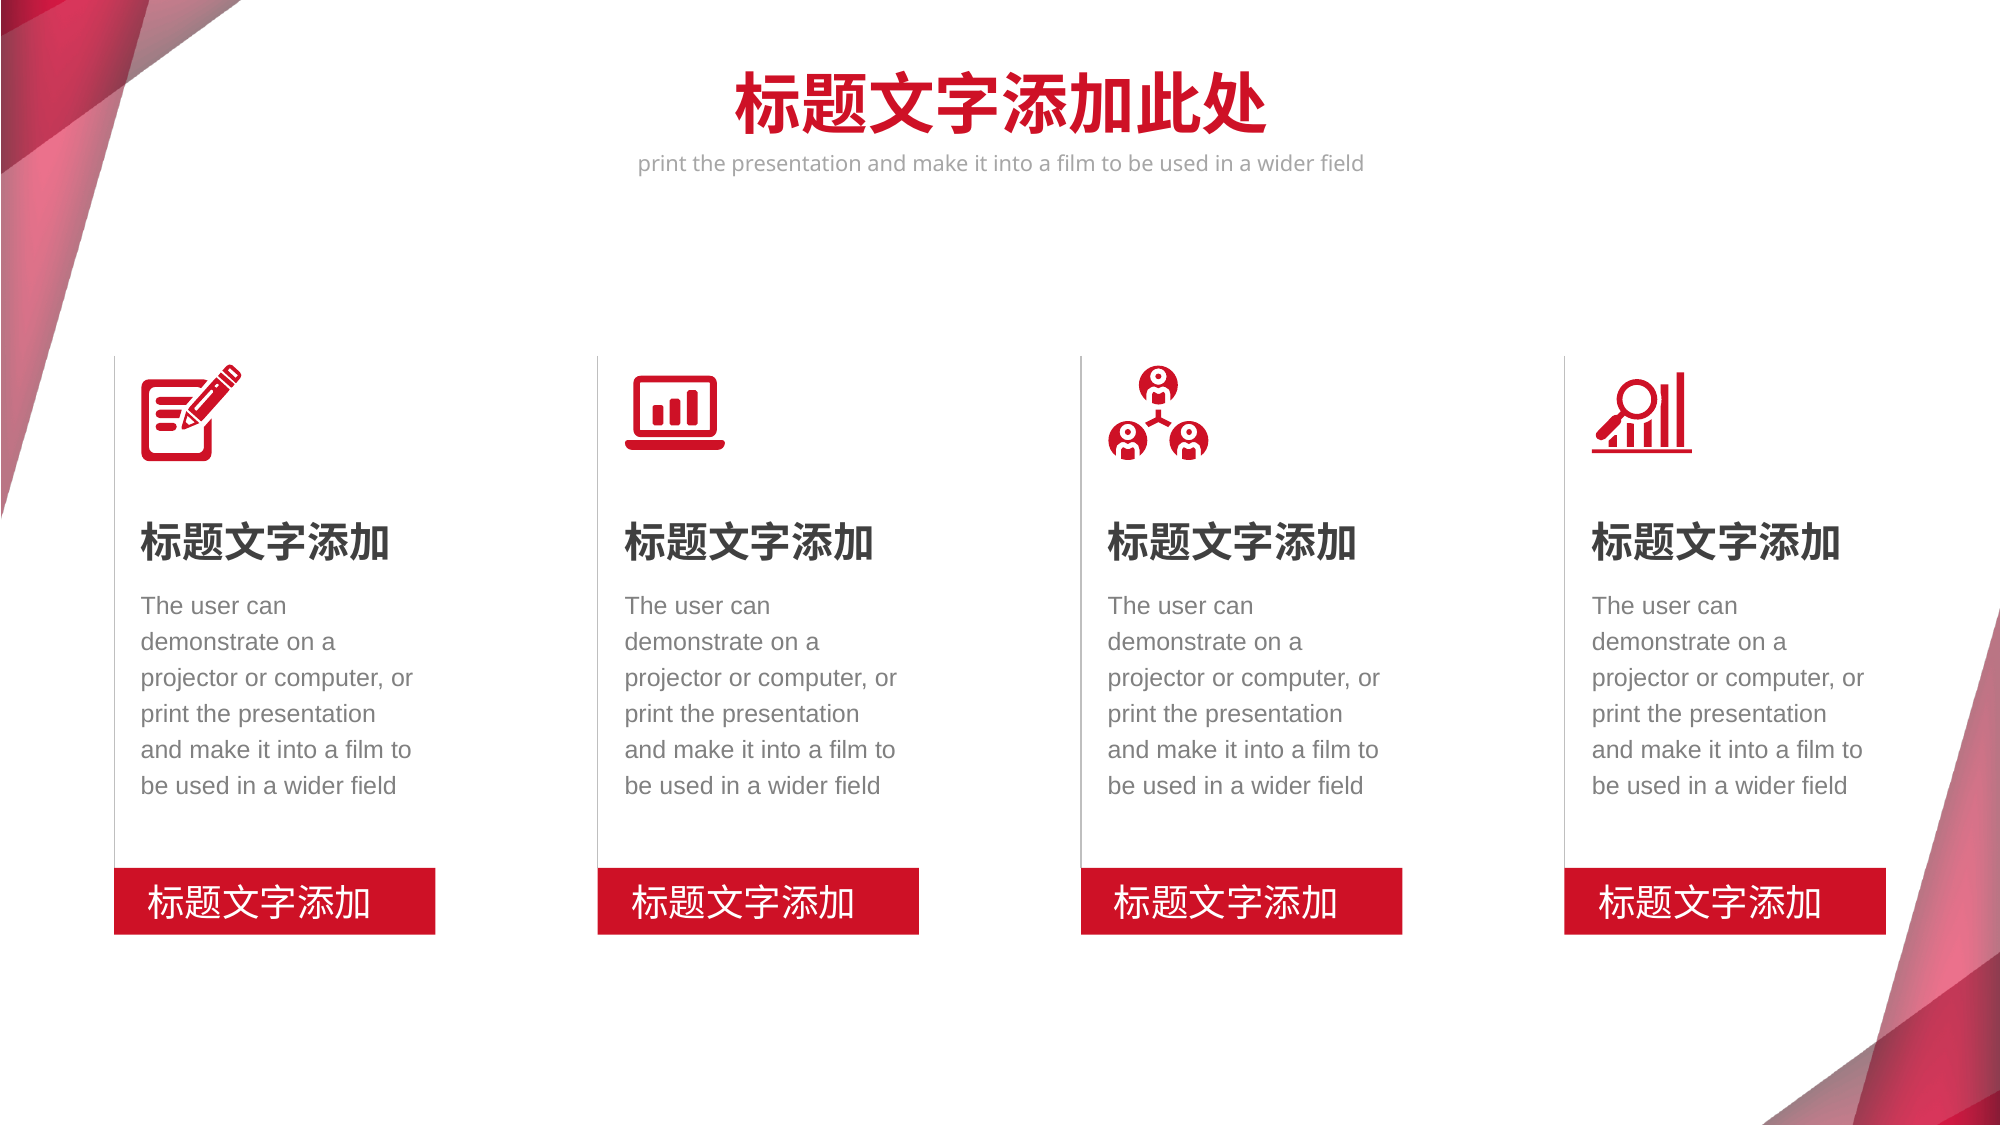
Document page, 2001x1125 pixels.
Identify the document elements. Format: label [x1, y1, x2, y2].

picture [1697, 606, 1999, 1125]
picture [2, 0, 303, 520]
text_box [544, 54, 1459, 185]
text_box [114, 356, 442, 935]
text_box [1564, 356, 1893, 935]
text_box [597, 356, 926, 935]
text_box [1080, 356, 1409, 935]
